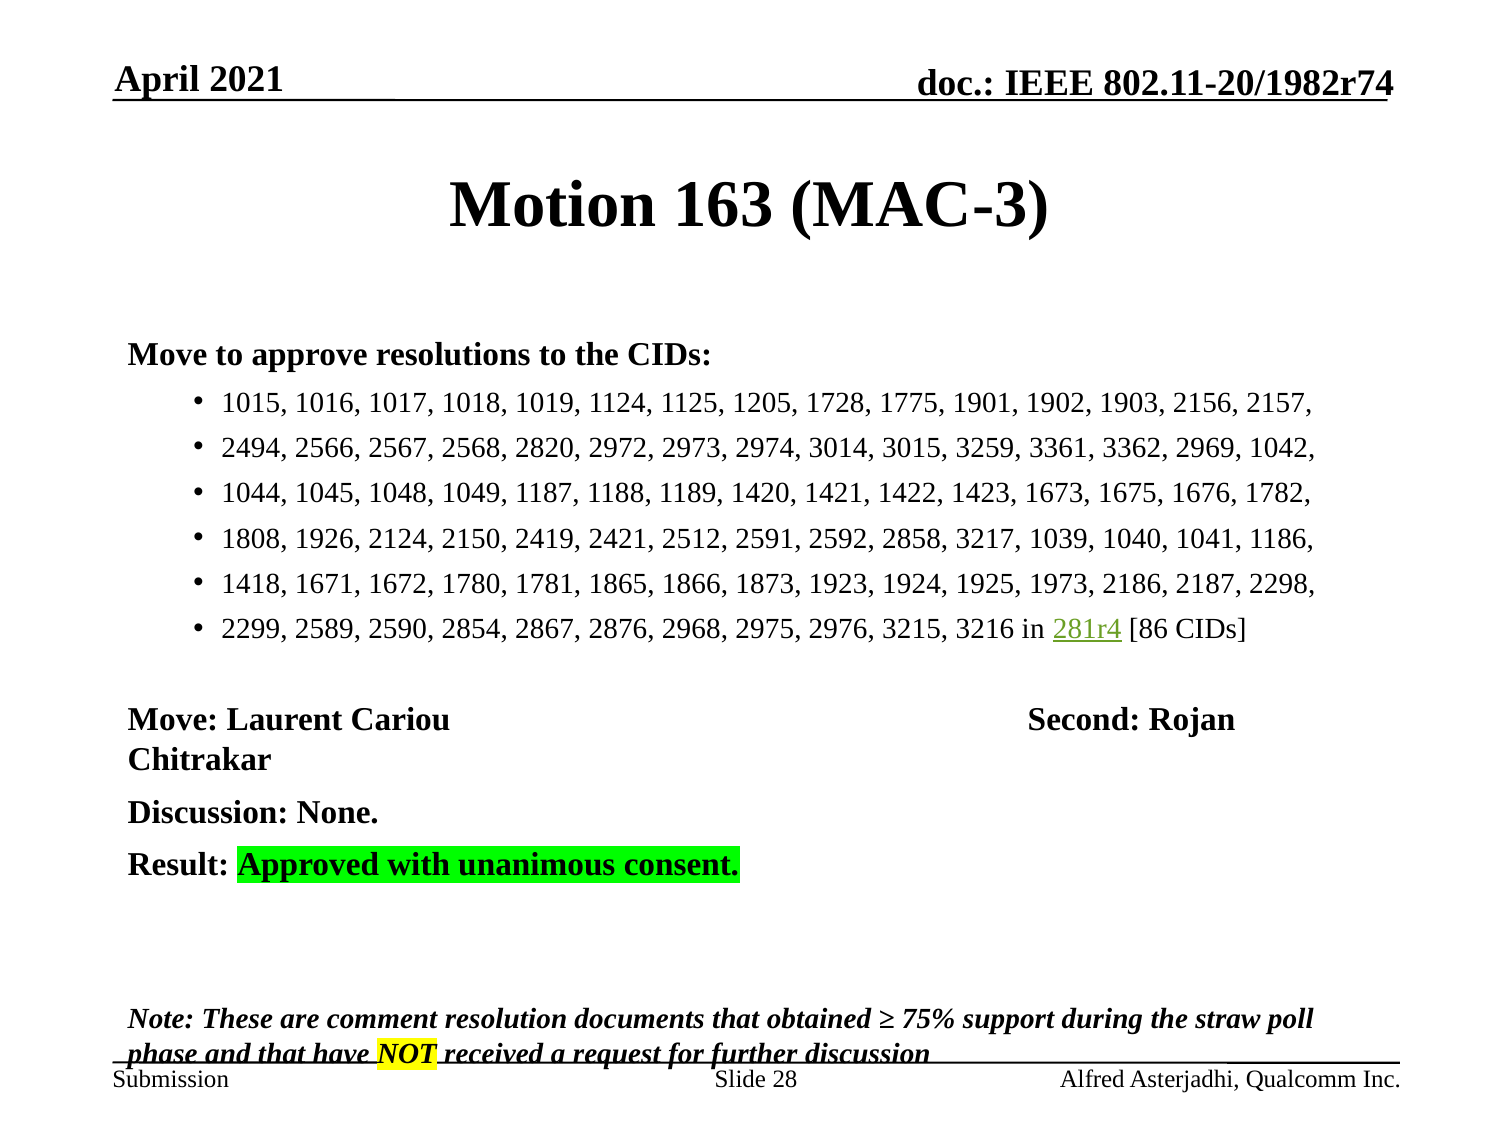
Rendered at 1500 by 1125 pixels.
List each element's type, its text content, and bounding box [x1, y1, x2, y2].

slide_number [114, 54, 423, 100]
list Move to approve resolutions to the CIDs: 1015, 1016, 1017, 1018, 1019, 1124, 1125, 1205, 1728, 1775, 1901, 1902, 1903, 2156, 2157, 2494, 2566, 2567, 2568, 2820, 2972, 2973, 2974, 3014, 3015, 3259, 3361, 3362, 2969, 1042, 1044, 1045, 1048, 1049, 1187, 1188, 1189, 1420, 1421, 1422, 1423, 1673, 1675, 1676, 1782, 1808, 1926, 2124, 2150, 2419, 2421, 2512, 2591, 2592, 2858, 3217, 1039, 1040, 1041, 1186, 1418, 1671, 1672, 1780, 1781, 1865, 1866, 1873, 1923, 1924, 1925, 1973, 2186, 2187, 2298, 2299, 2589, 2590, 2854, 2867, 2876, 2968, 2975, 2976, 3215, 3216 in 281r4 [86 CIDs] Move: Laurent Cariou Second: Rojan Chitrakar Discussion: None. Result: Approved with unanimous consent. Note: These are comment resolution documents that obtained ≥ 75% support during the straw poll phase and that have NOT received a request for further discussion [112, 324, 1388, 1063]
slide_number Slide 28 [712, 1061, 800, 1123]
title Motion 163 (MAC-3) [112, 112, 1388, 288]
footer Alfred Asterjadhi, Qualcomm Inc. [878, 1061, 1402, 1093]
